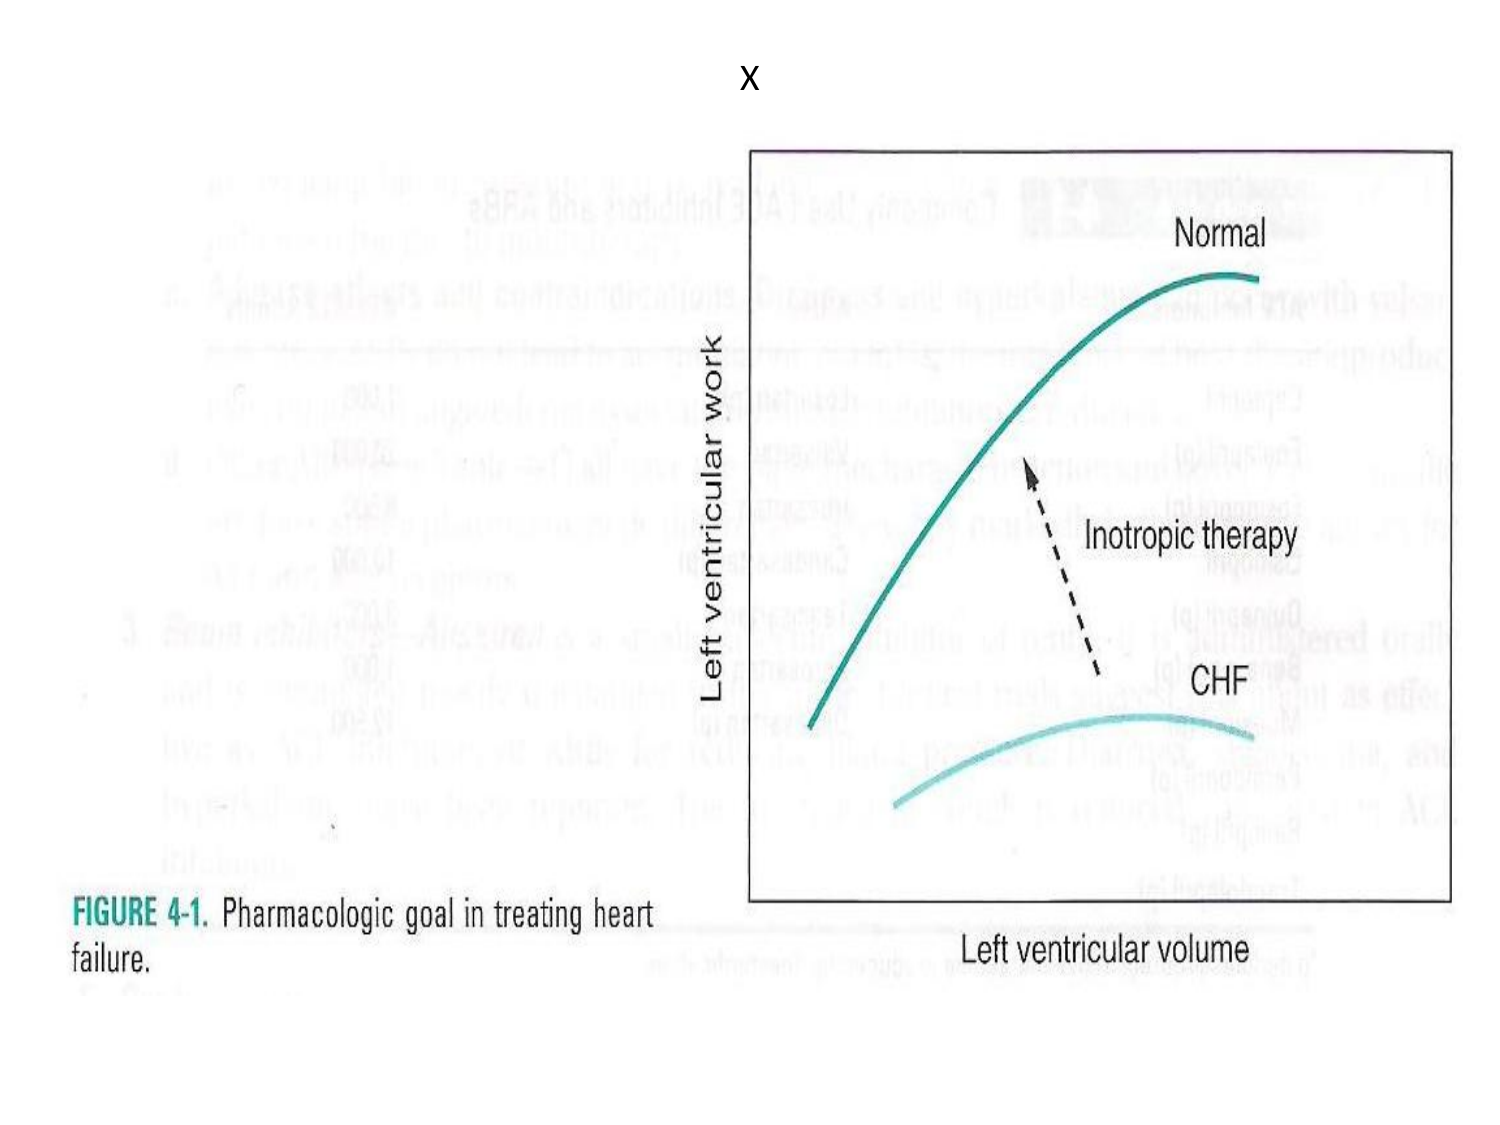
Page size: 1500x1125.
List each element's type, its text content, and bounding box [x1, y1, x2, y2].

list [46, 116, 1466, 997]
title X [75, 45, 1425, 106]
